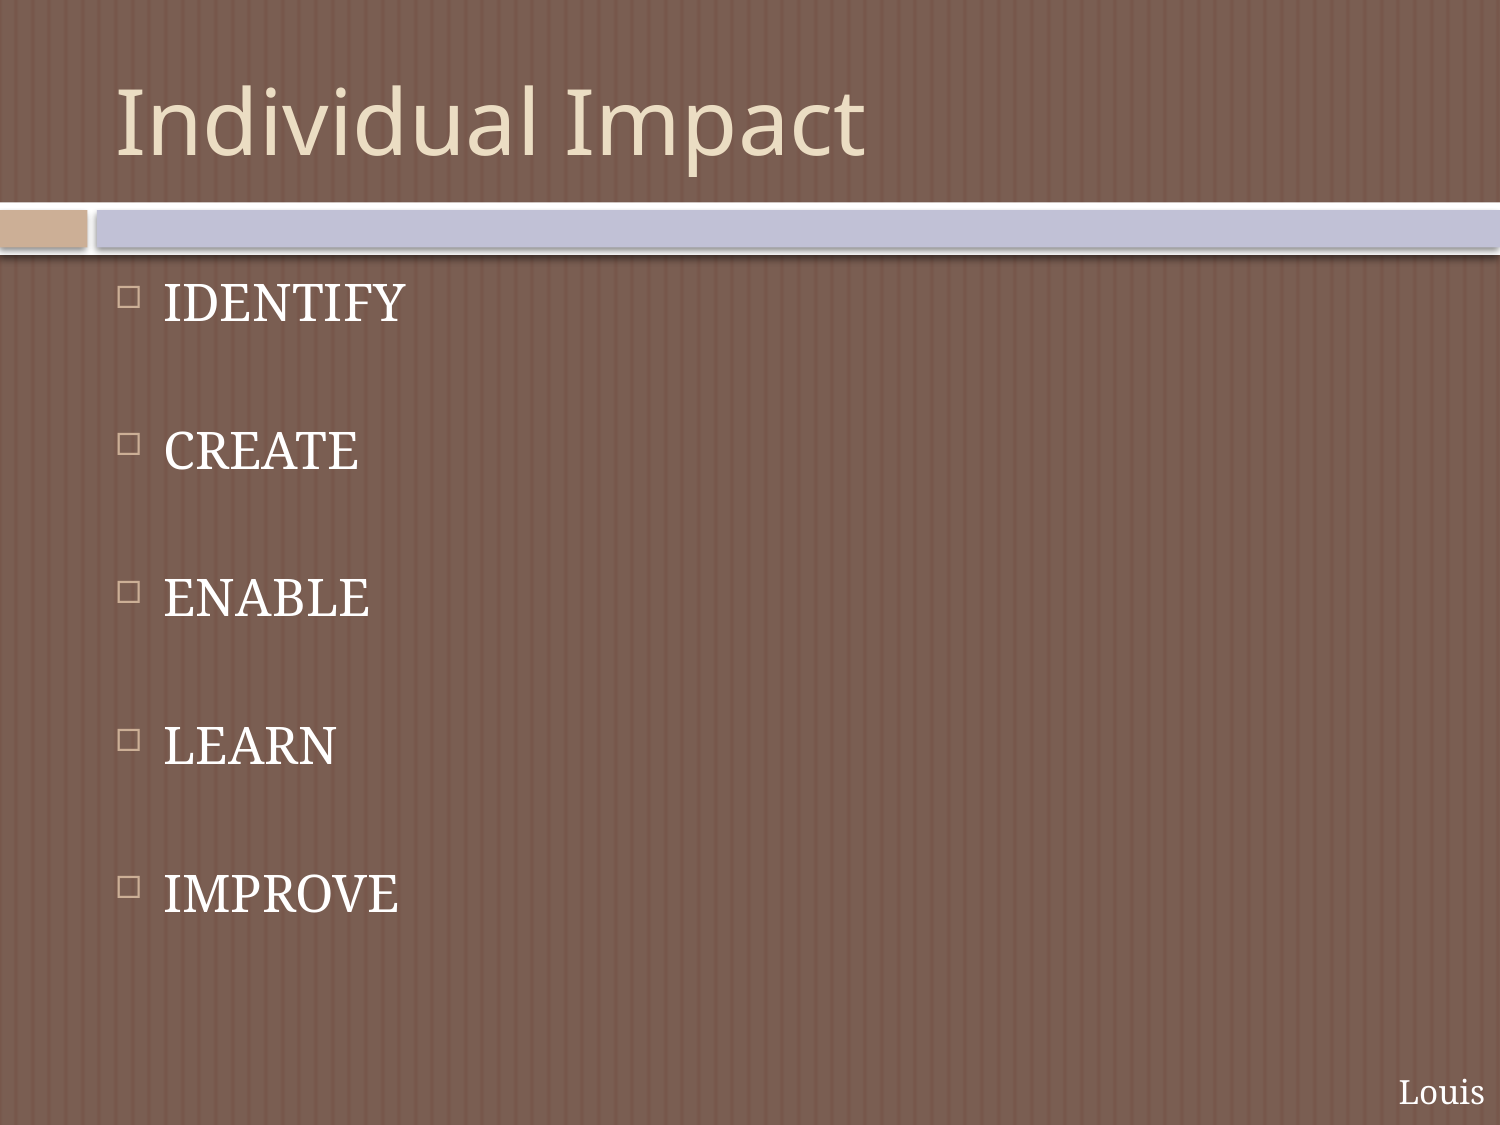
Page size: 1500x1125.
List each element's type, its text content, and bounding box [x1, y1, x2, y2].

list IDENTIFY CREATE ENABLE LEARN IMPROVE [100, 262, 1438, 1000]
text_box Louis [1175, 1064, 1500, 1119]
title Individual Impact [100, 37, 1438, 200]
